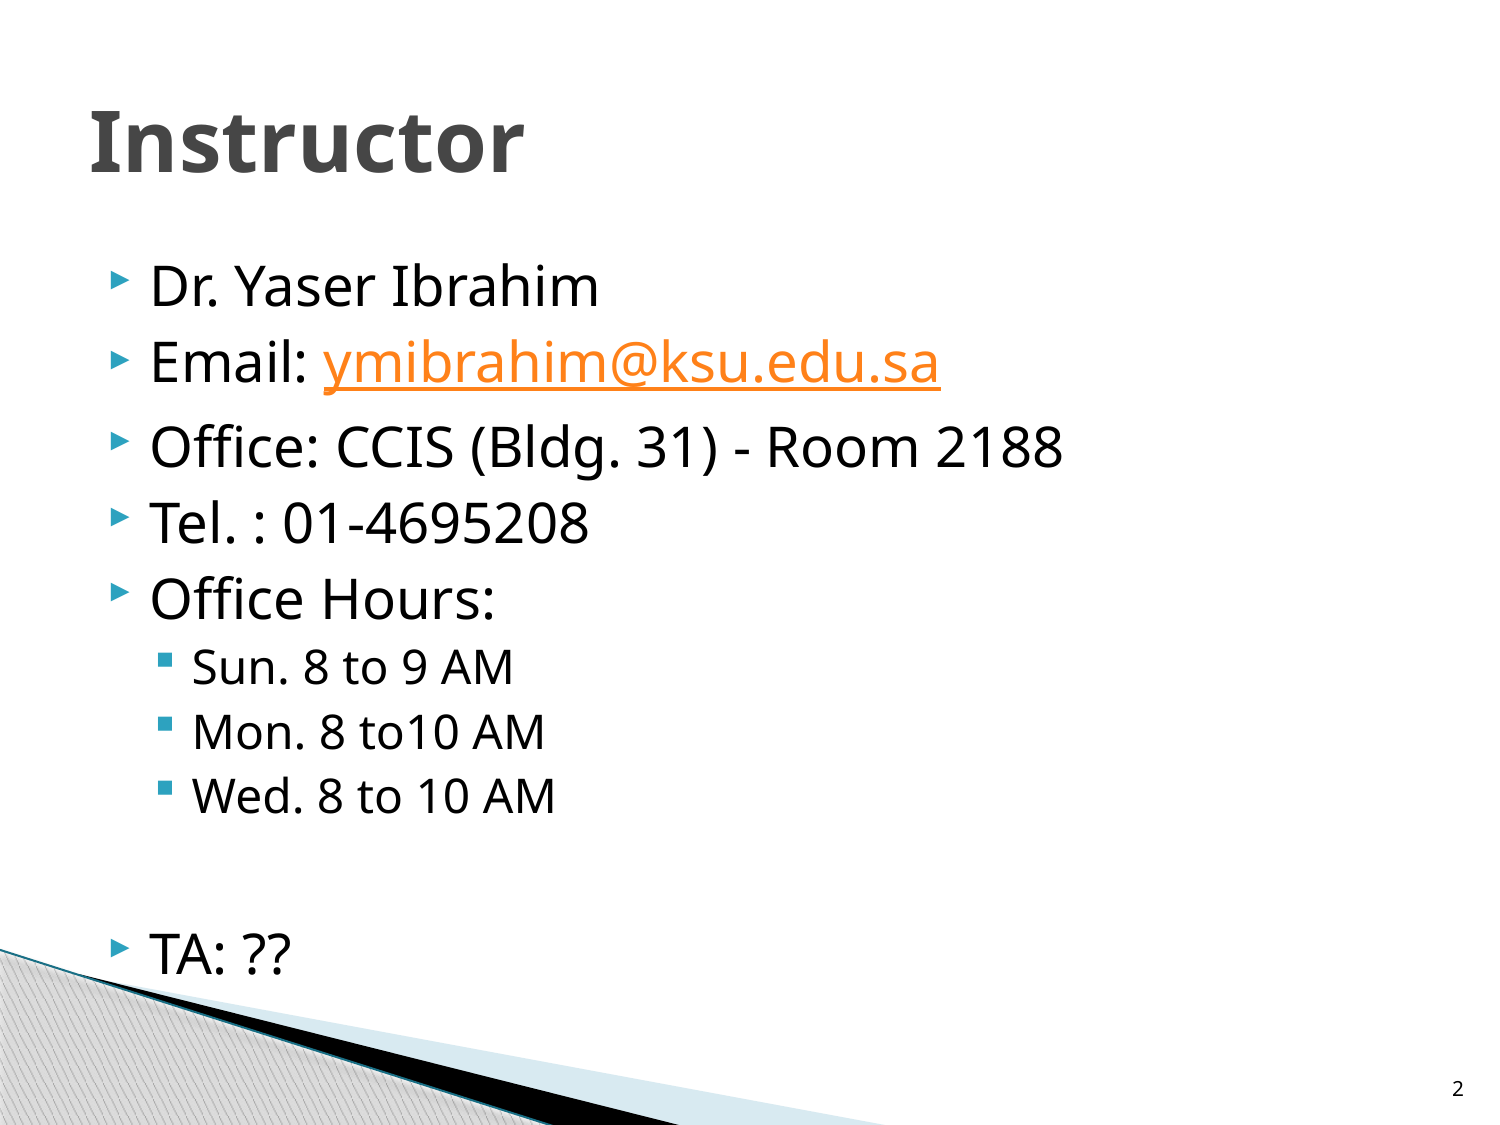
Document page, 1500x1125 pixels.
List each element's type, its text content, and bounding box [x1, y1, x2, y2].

slide_number 2 [1412, 1051, 1479, 1112]
list Dr. Yaser Ibrahim Email: ymibrahim@ksu.edu.sa Office: CCIS (Bldg. 31) - Room 2188 Tel. : 01-4695208 Office Hours: Sun. 8 to 9 AM Mon. 8 to10 AM Wed. 8 to 10 AM TA: ?? [75, 243, 1425, 986]
title Instructor [75, 45, 1425, 233]
